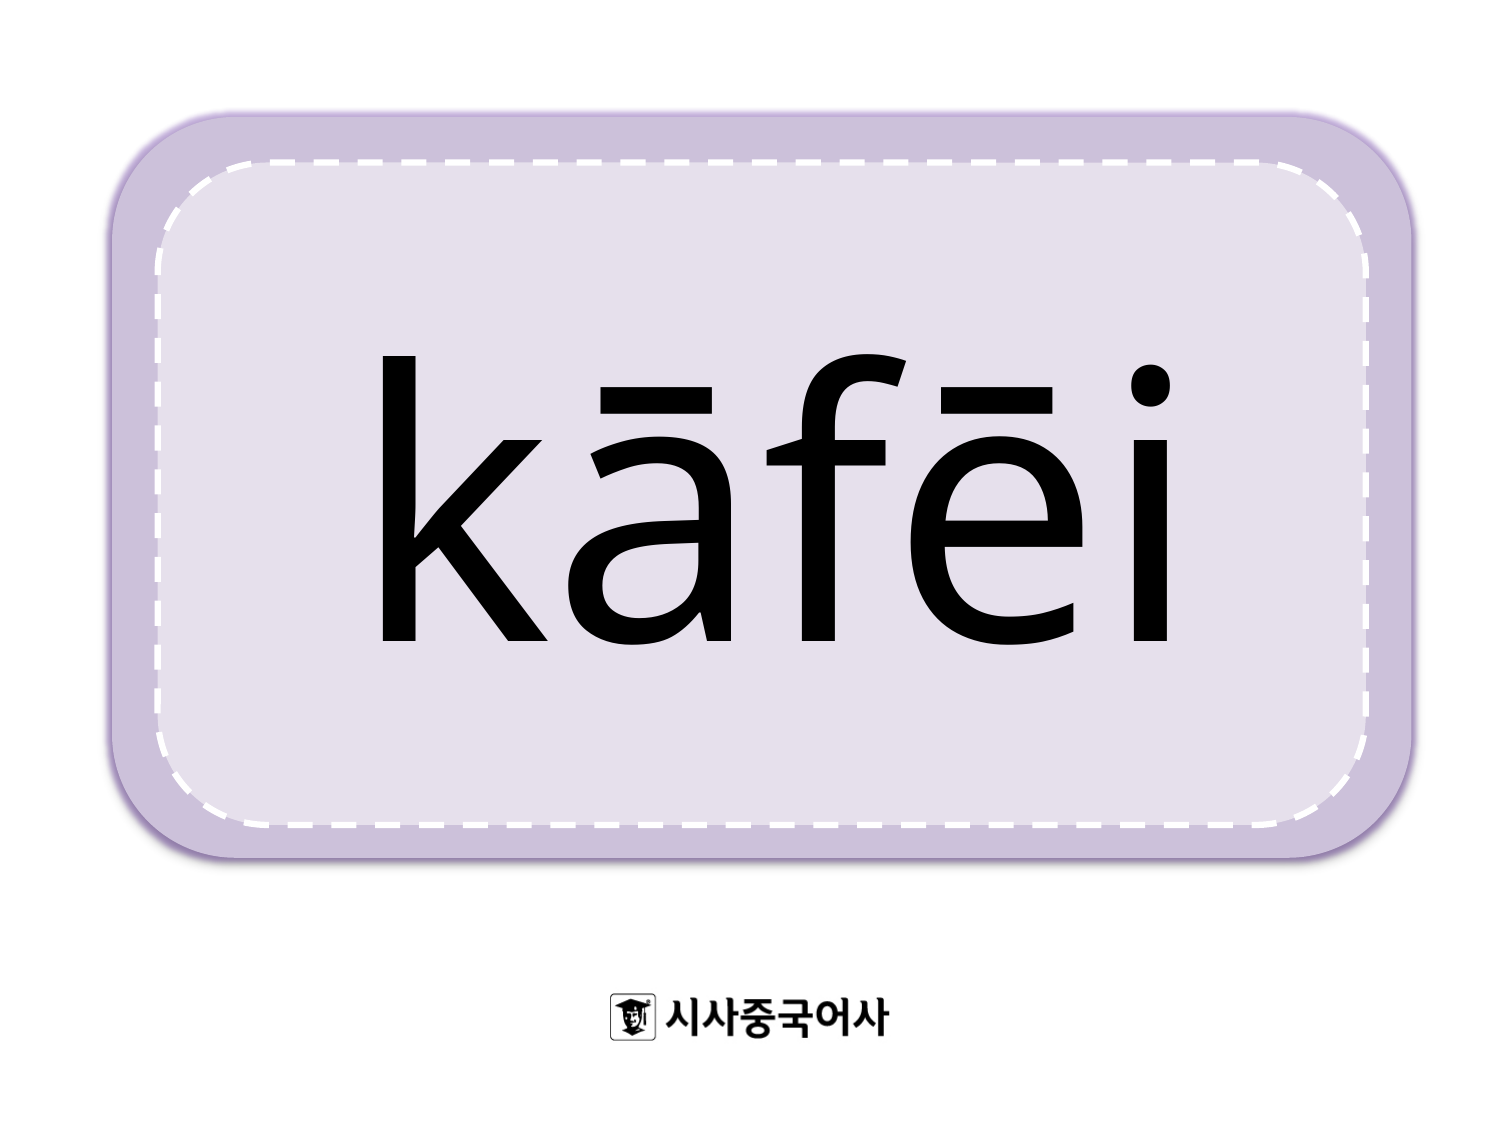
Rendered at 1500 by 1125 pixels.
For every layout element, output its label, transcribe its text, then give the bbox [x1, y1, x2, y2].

picture [602, 987, 898, 1047]
text_box kāfēi [171, 159, 1380, 823]
